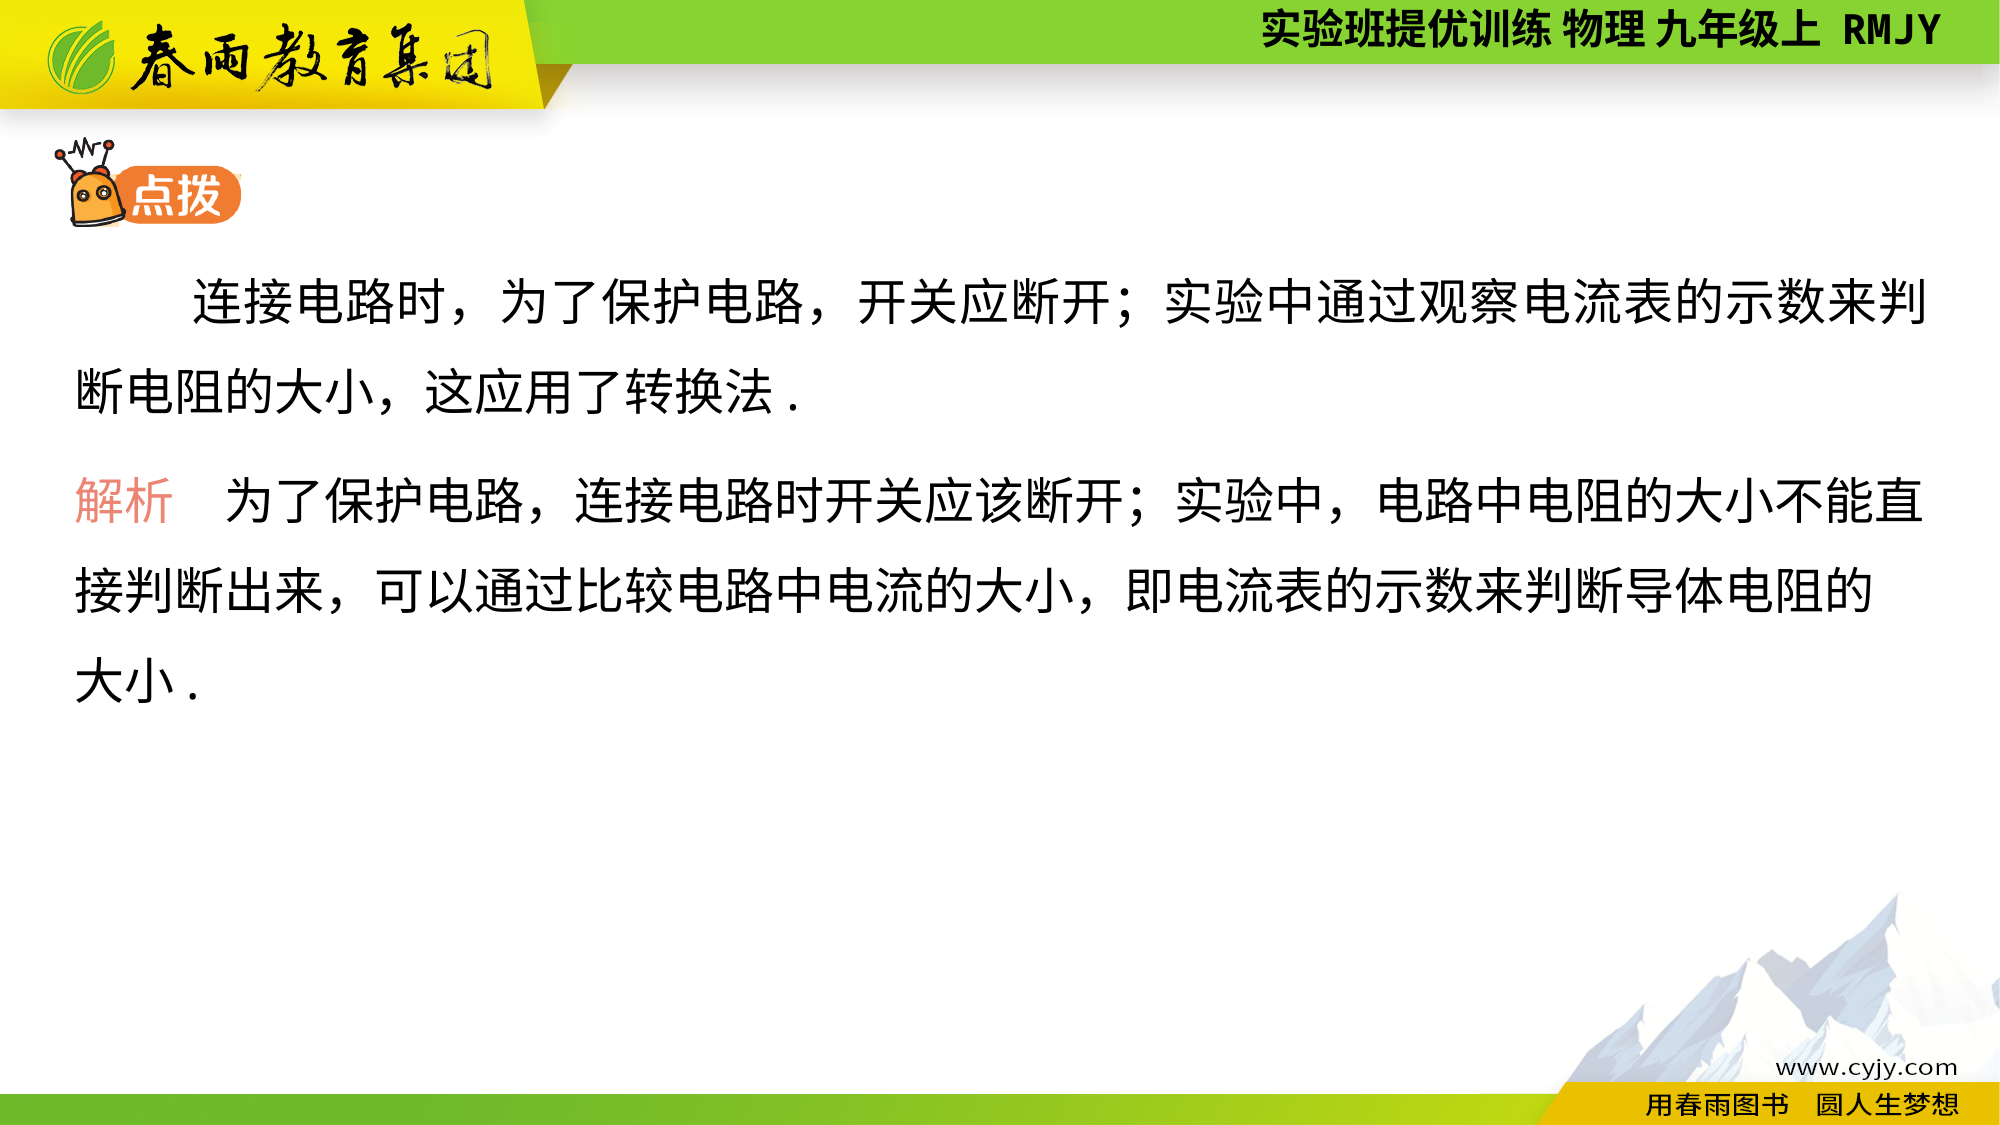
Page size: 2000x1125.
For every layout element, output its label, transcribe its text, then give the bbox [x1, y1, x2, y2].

picture [0, 0, 2000, 1125]
text_box 解析 为了保护电路，连接电路时开关应该断开；实验中，电路中电阻的大小不能直接判断出来，可以通过比较电路中电流的大小，即电流表的示数来判断导体电阻的 大小. [59, 432, 1944, 718]
list 连接电路时，为了保护电路，开关应断开；实验中通过观察电流表的示数来判断电阻的大小，这应用了转换法. [59, 232, 1944, 419]
